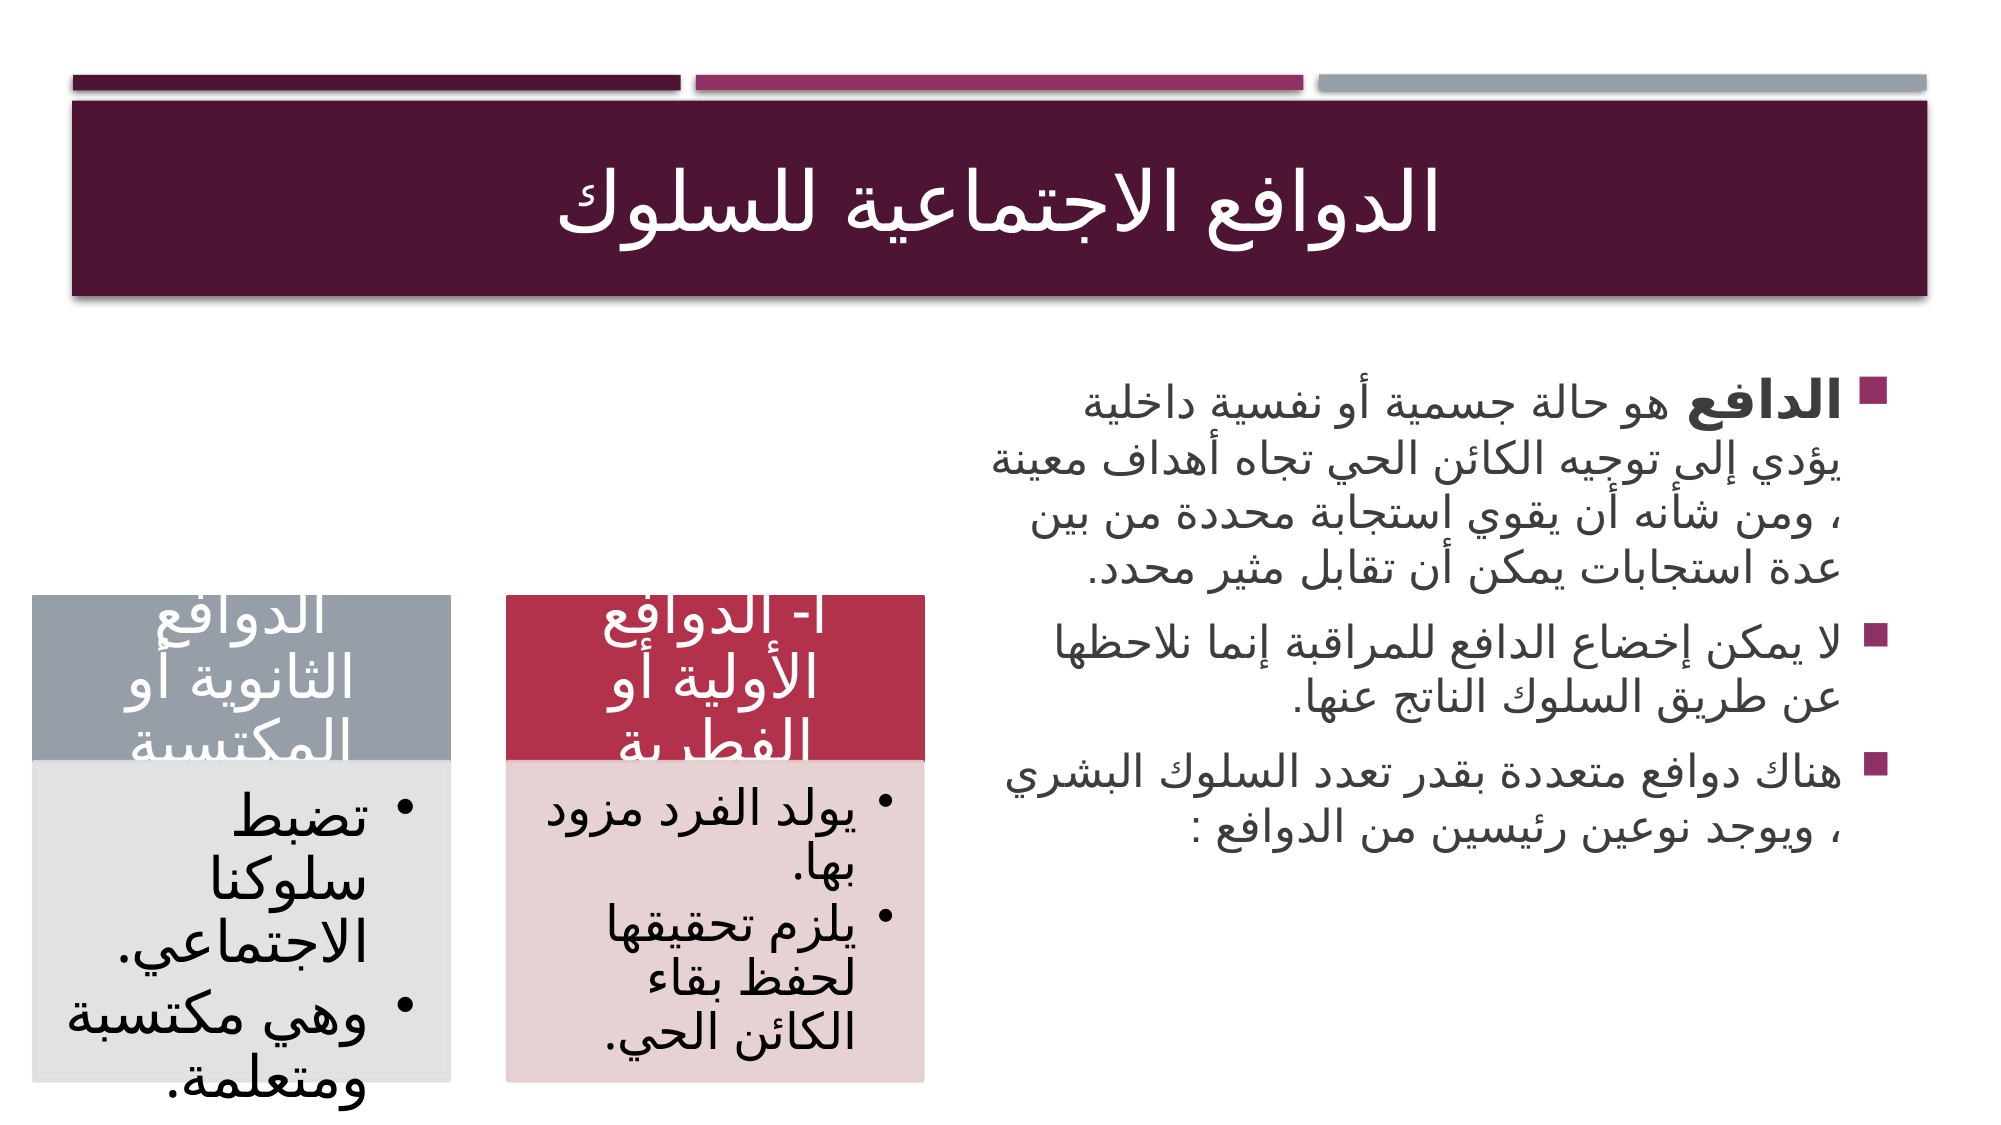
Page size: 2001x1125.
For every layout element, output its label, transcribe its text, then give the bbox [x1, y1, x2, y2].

title الدوافع الاجتماعية للسلوك [95, 115, 1905, 282]
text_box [33, 551, 924, 1125]
list الدافع هو حالة جسمية أو نفسية داخلية يؤدي إلى توجيه الكائن الحي تجاه أهداف معينة ، ومن شأنه أن يقوي استجابة محددة من بين عدة استجابات يمكن أن تقابل مثير محدد. لا يمكن إخضاع الدافع للمراقبة إنما نلاحظها عن طريق السلوك الناتج عنها. هناك دوافع متعددة بقدر تعدد السلوك البشري ، ويوجد نوعين رئيسين من الدوافع : [971, 357, 1905, 869]
